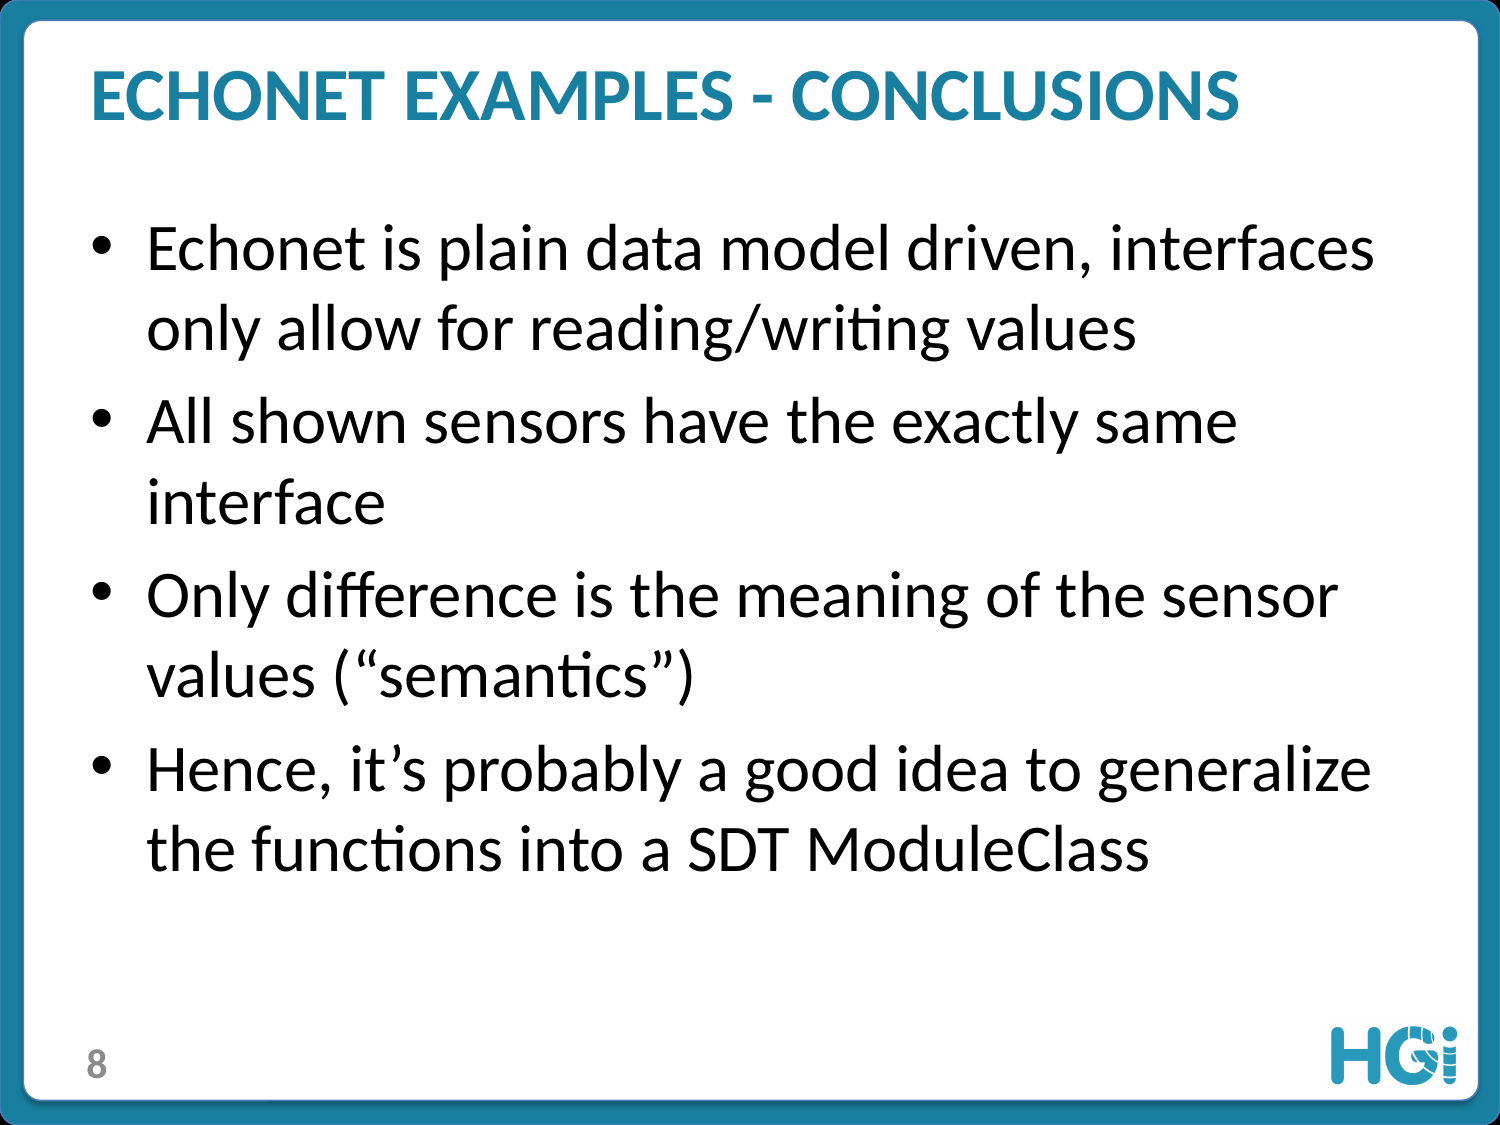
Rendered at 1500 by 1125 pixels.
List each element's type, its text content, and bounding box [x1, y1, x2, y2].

picture [1326, 1020, 1465, 1089]
text_box Echonet is plain data model driven, interfaces only allow for reading/writing values All shown sensors have the exactly same interface Only difference is the meaning of the sensor values (“semantics”) Hence, it’s probably a good idea to generalize the functions into a SDT ModuleClass [74, 196, 1447, 1018]
title Echonet examples - conclusions [75, 45, 1425, 196]
